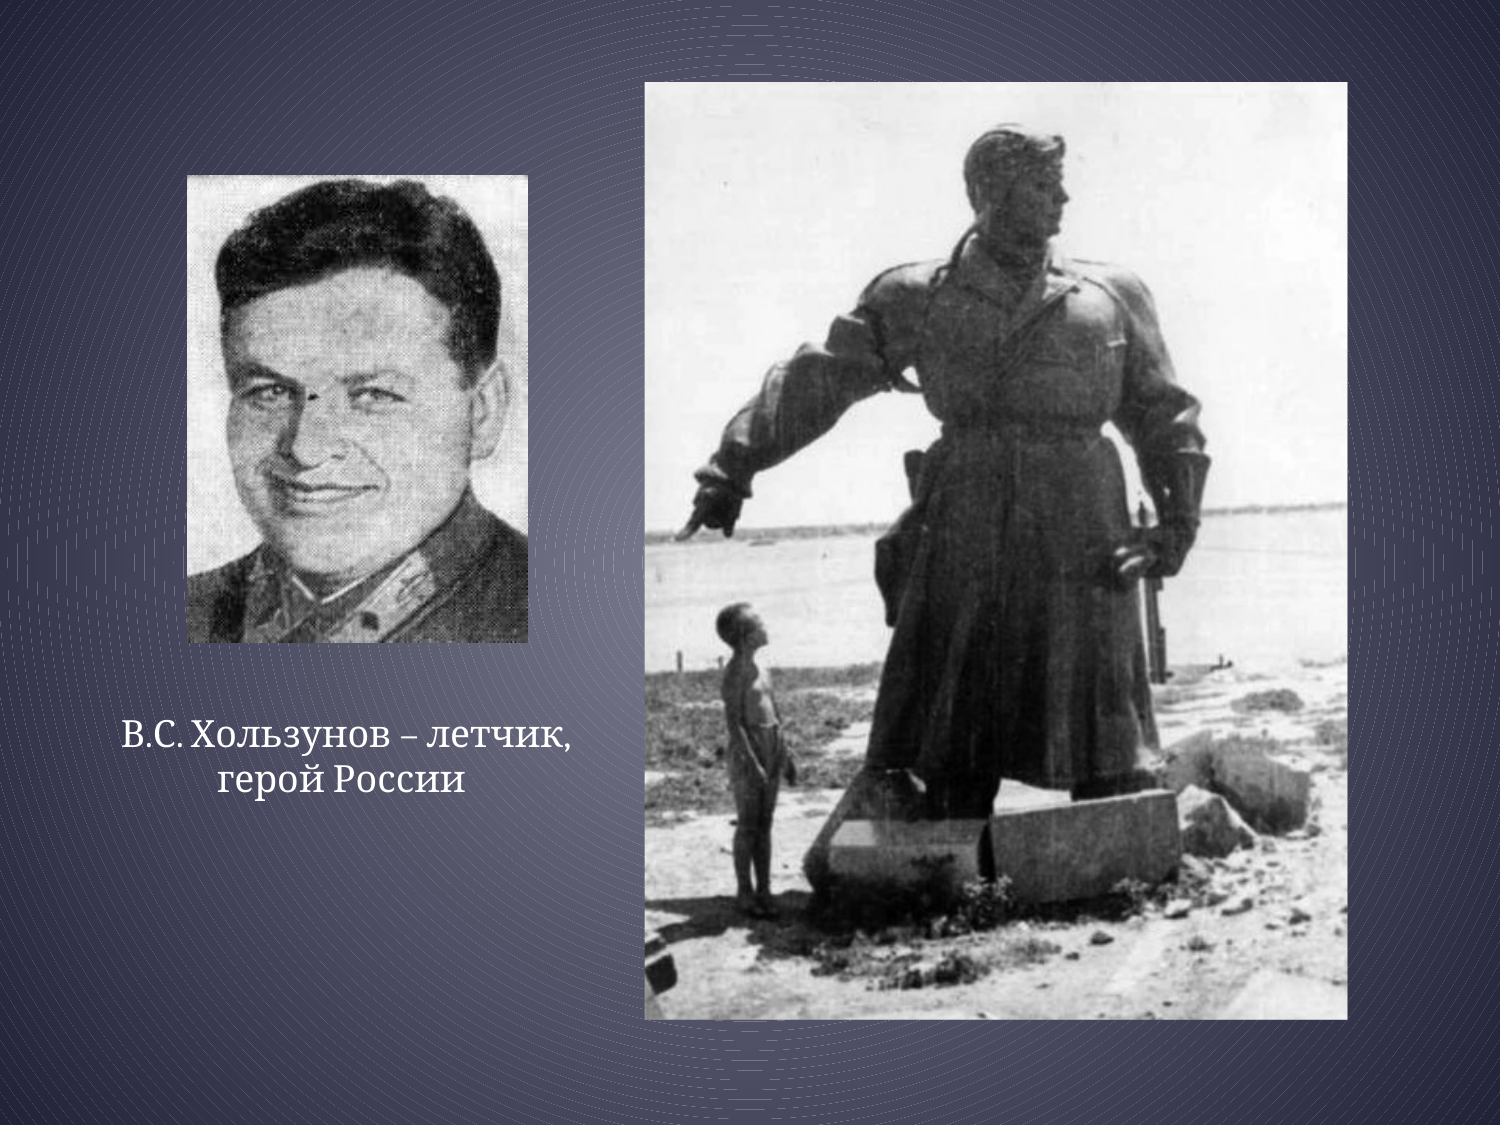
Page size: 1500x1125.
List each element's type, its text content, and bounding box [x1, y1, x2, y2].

picture [644, 81, 1348, 1020]
text_box В.С. Хользунов – летчик, герой России [105, 703, 586, 808]
picture [187, 175, 528, 643]
